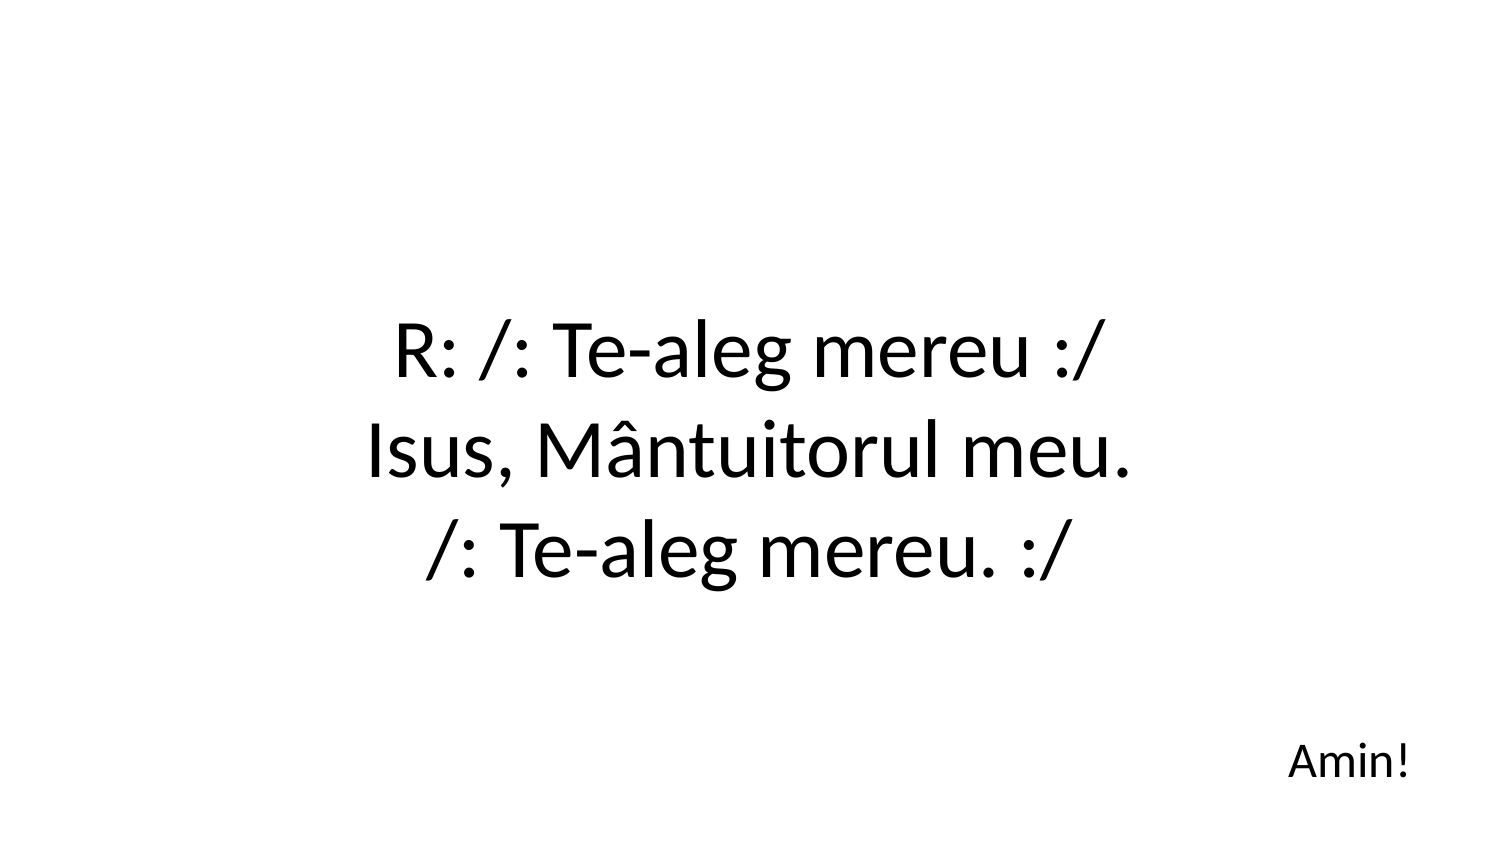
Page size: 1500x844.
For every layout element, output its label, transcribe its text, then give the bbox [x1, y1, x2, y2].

text_box Amin! [1273, 674, 1427, 795]
text_box R: /: Te-aleg mereu :/ Isus, Mântuitorul meu. /: Te-aleg mereu. :/ [350, 242, 1150, 602]
